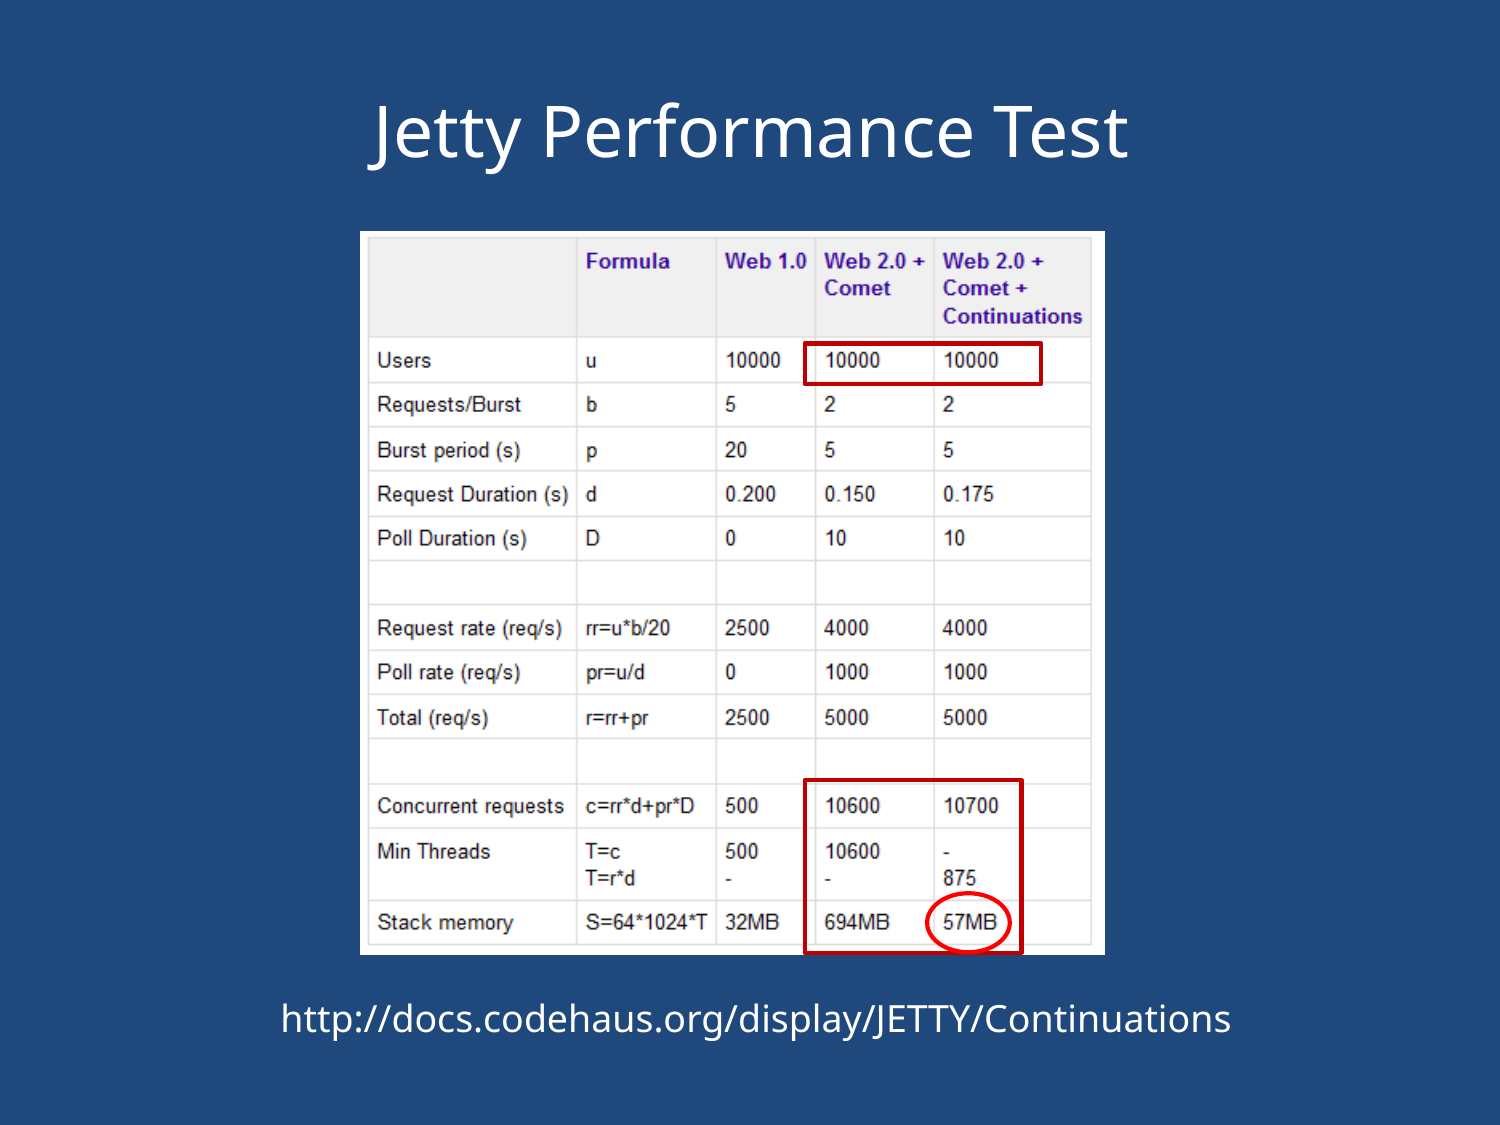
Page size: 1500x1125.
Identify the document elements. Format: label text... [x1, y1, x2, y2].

title Jetty Performance Test [76, 78, 1427, 266]
text_box http://docs.codehaus.org/display/JETTY/Continuations [265, 987, 1353, 1048]
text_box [359, 231, 1105, 956]
